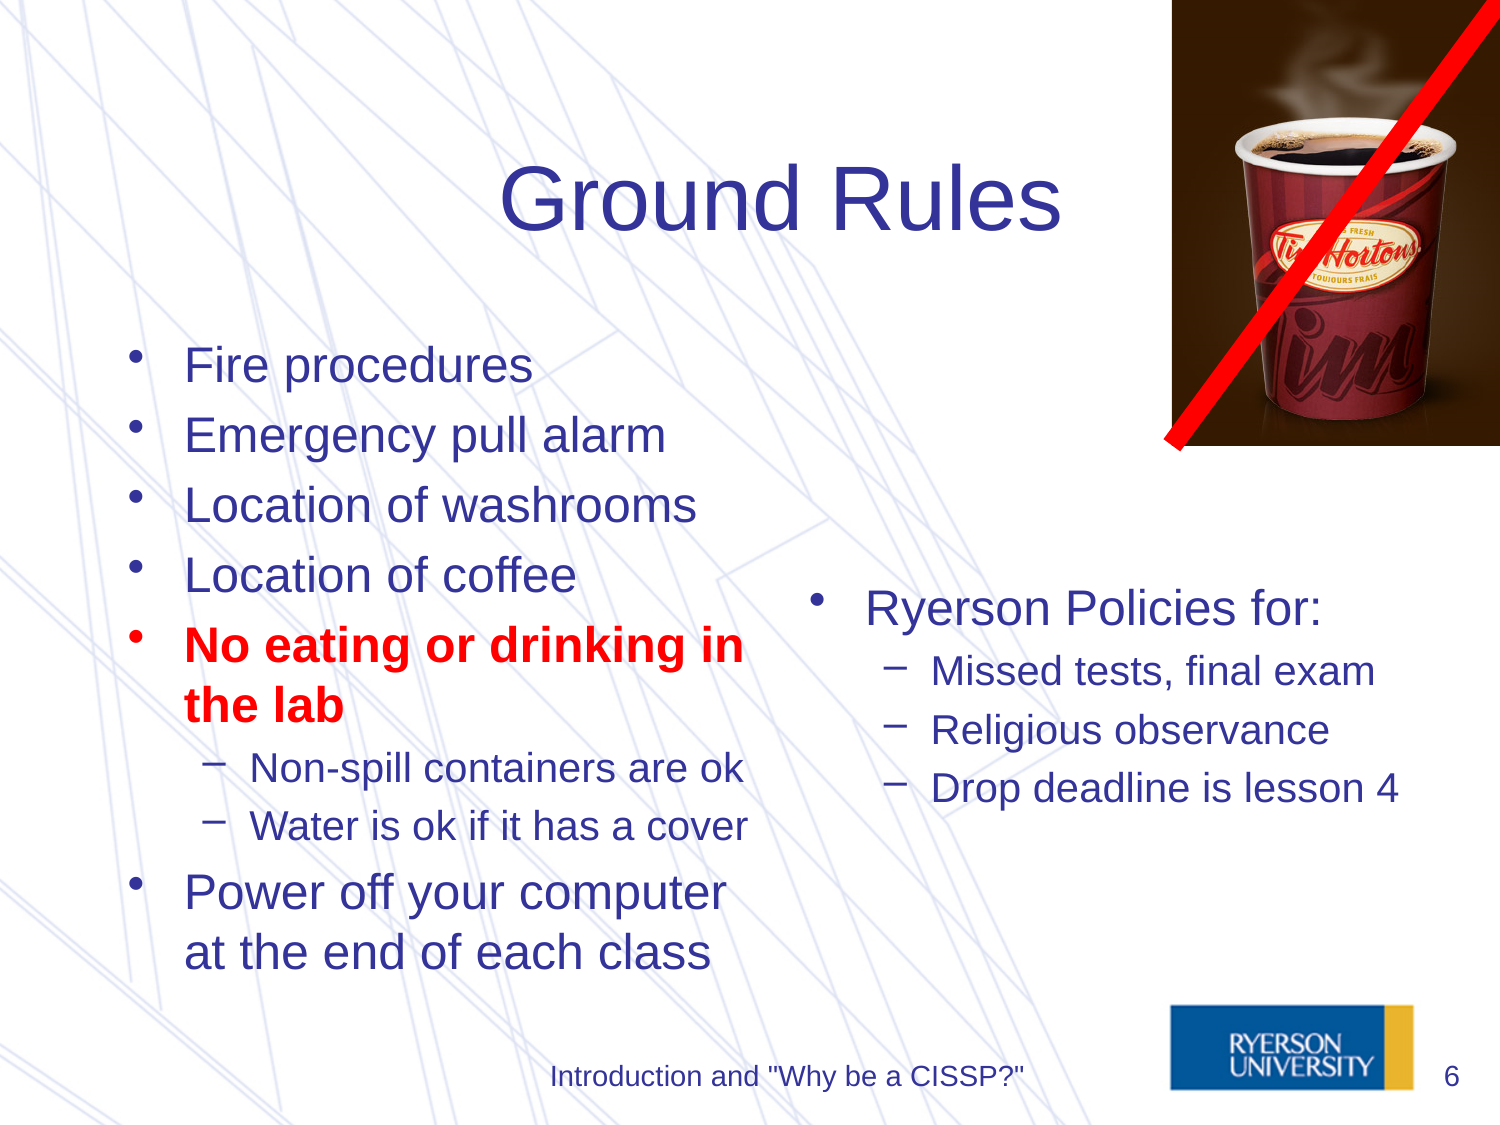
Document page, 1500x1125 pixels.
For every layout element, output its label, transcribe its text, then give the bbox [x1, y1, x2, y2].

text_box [1113, 58, 1500, 387]
list Fire procedures Emergency pull alarm Location of washrooms Location of coffee No eating or drinking in the lab Non-spill containers are ok Water is ok if it has a cover Power off your computer at the end of each class [112, 324, 769, 1001]
title Ground Rules [112, 99, 1107, 288]
list Ryerson Policies for: Missed tests, final exam Religious observance Drop deadline is lesson 4 [793, 324, 1451, 1001]
picture [0, 0, 1500, 1125]
slide_number 6 [1399, 1049, 1476, 1113]
footer Introduction and "Why be a CISSP?" [449, 1049, 1126, 1113]
